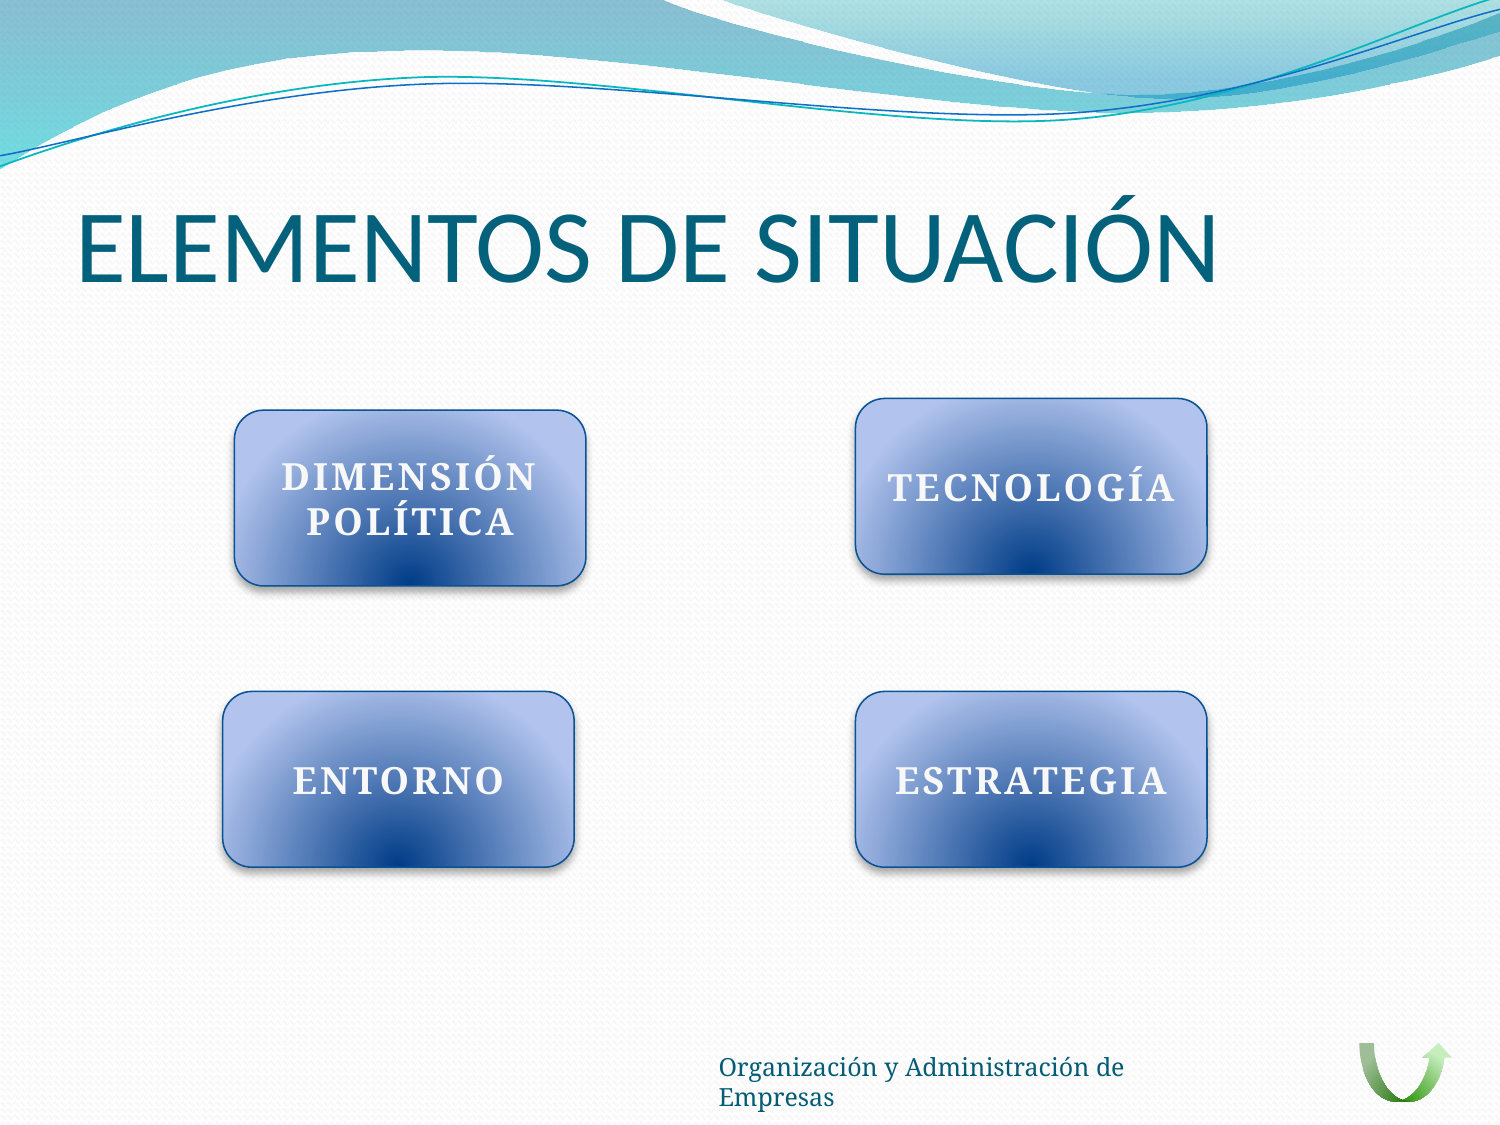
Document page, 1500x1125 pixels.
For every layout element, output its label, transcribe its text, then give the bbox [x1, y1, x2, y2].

title ELEMENTOS DE SITUACIÓN [75, 115, 1425, 303]
text_box [1359, 1042, 1452, 1102]
footer Organización y Administración de Empresas [718, 1051, 1231, 1112]
text_box DIMENSIÓN POLÍTICA [233, 409, 587, 587]
text_box TECNOLOGÍA [854, 397, 1208, 576]
text_box ENTORNO [221, 690, 575, 868]
text_box ESTRATEGIA [854, 690, 1208, 868]
